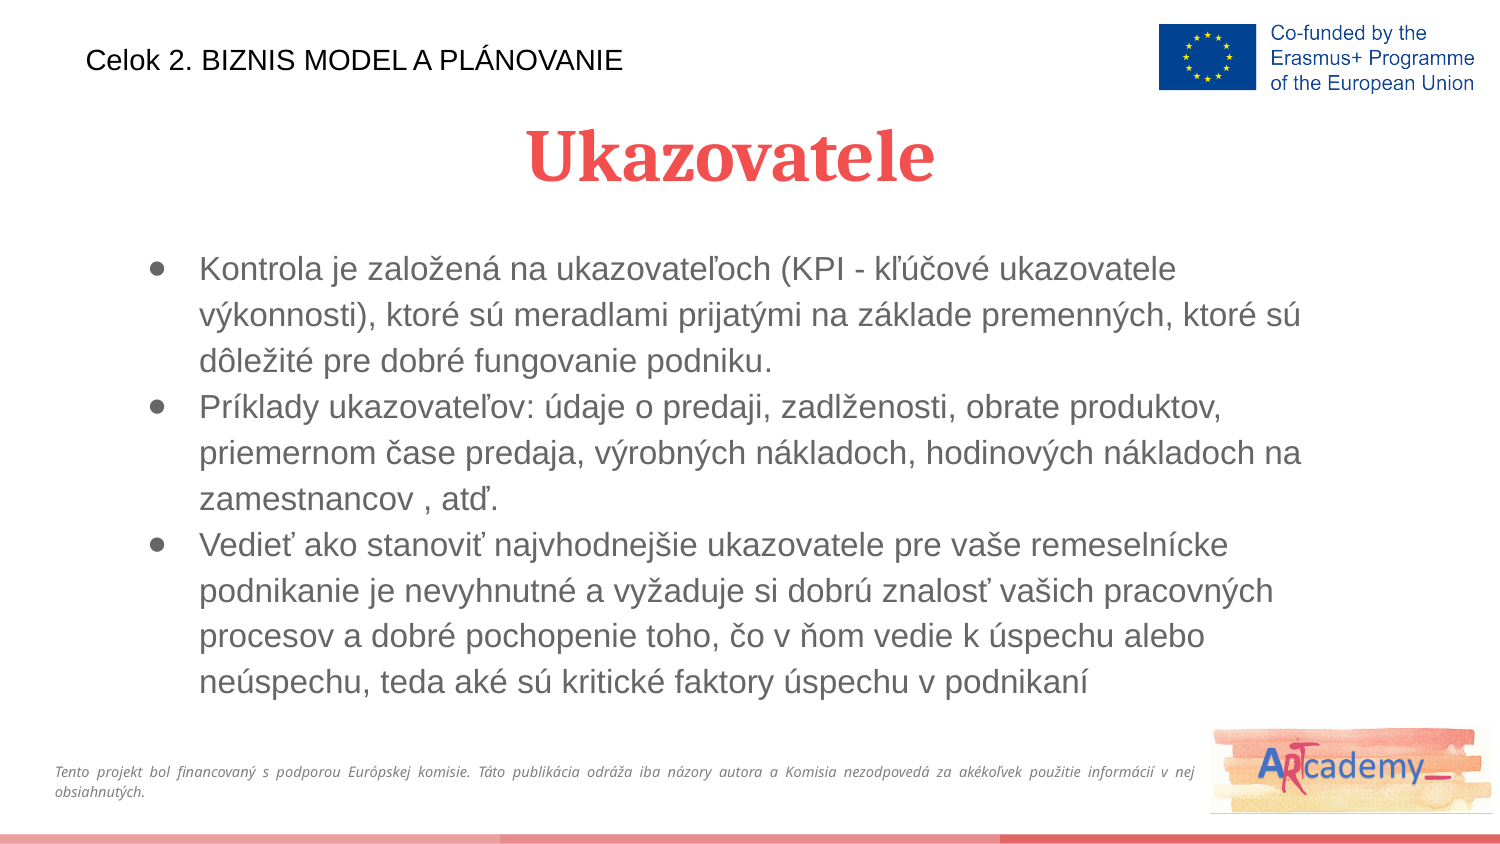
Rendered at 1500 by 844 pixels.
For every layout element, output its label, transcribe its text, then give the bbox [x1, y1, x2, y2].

text_box Celok 2. BIZNIS MODEL A PLÁNOVANIE [70, 33, 750, 84]
picture [1210, 709, 1493, 844]
list Kontrola je založená na ukazovateľoch (KPI - kľúčové ukazovatele výkonnosti), ktoré sú meradlami prijatými na základe premenných, ktoré sú dôležité pre dobré fungovanie podniku. Príklady ukazovateľov: údaje o predaji, zadlženosti, obrate produktov, priemernom čase predaja, výrobných nákladoch, hodinových nákladoch na zamestnancov , atď. Vedieť ako stanoviť najvhodnejšie ukazovatele pre vaše remeselnícke podnikanie je nevyhnutné a vyžaduje si dobrú znalosť vašich pracovných procesov a dobré pochopenie toho, čo v ňom vedie k úspechu alebo neúspechu, teda aké sú kritické faktory úspechu v podnikaní [109, 226, 1371, 739]
title Ukazovatele [9, 84, 1487, 212]
picture [1158, 24, 1474, 94]
text_box Tento projekt bol financovaný s podporou Európskej komisie. Táto publikácia odráža iba názory autora a Komisia nezodpovedá za akékoľvek použitie informácií v nej obsiahnutých. [39, 754, 1205, 799]
